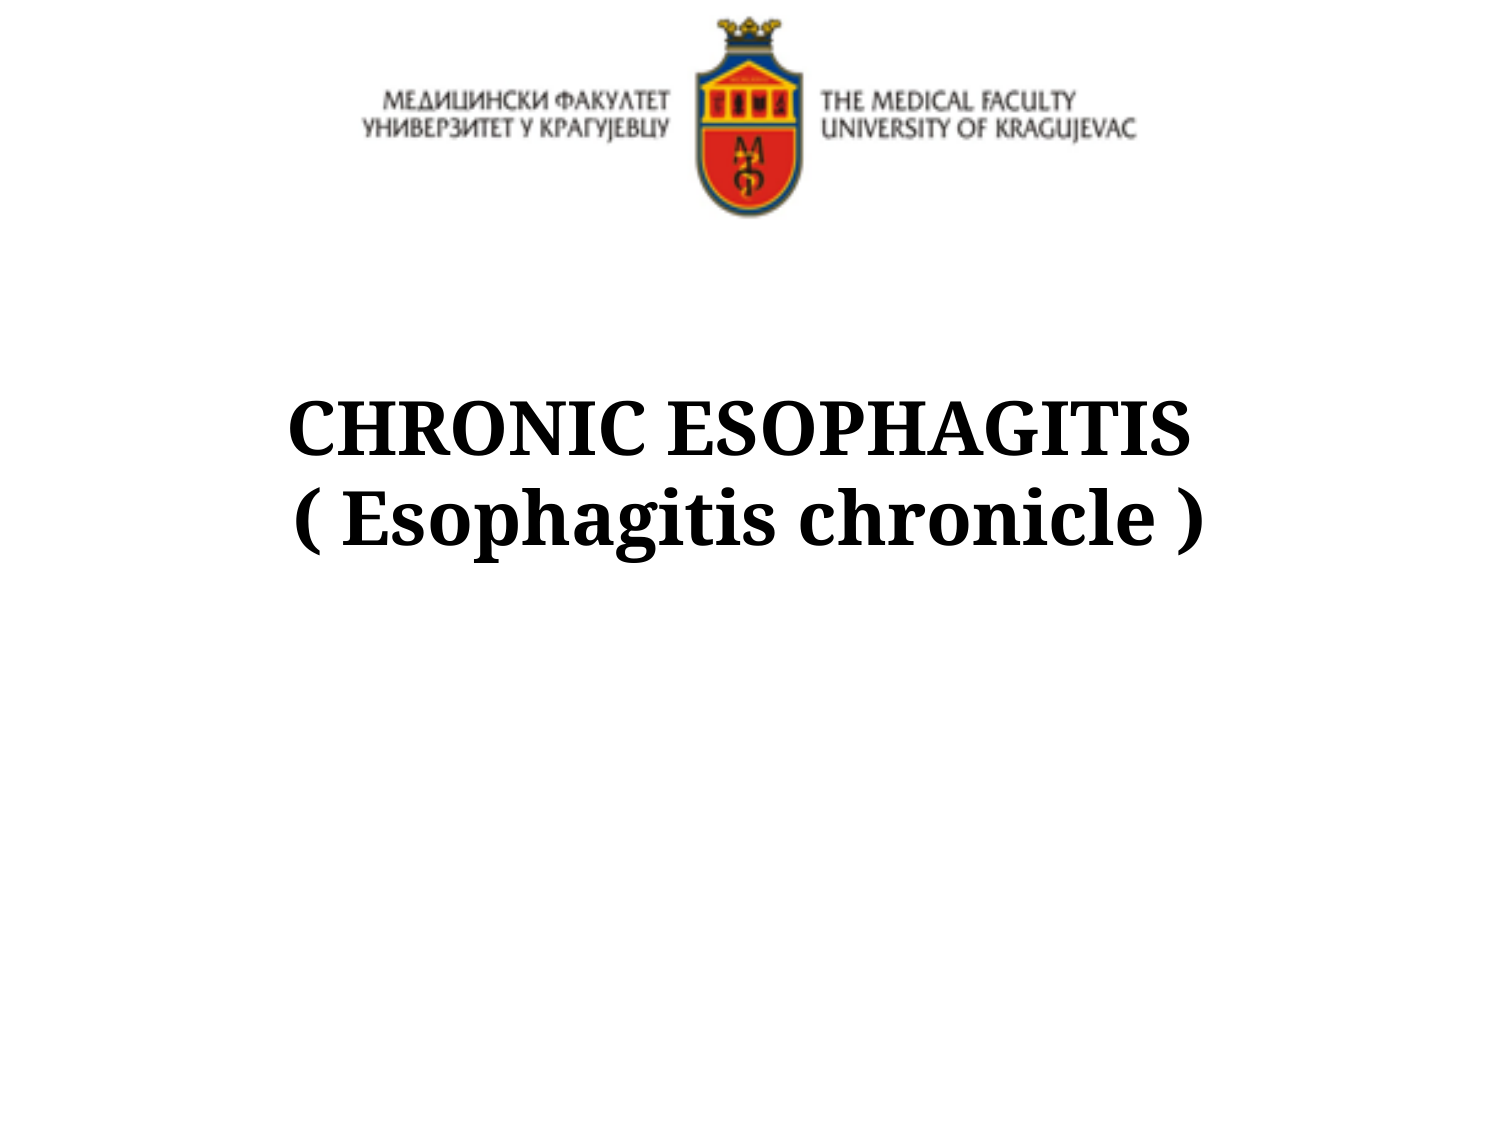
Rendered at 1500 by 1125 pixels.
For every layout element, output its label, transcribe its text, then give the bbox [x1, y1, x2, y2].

title CHRONIC ESOPHAGITIS ( Esophagitis chronicle ) [112, 349, 1388, 591]
picture [210, 12, 1351, 251]
